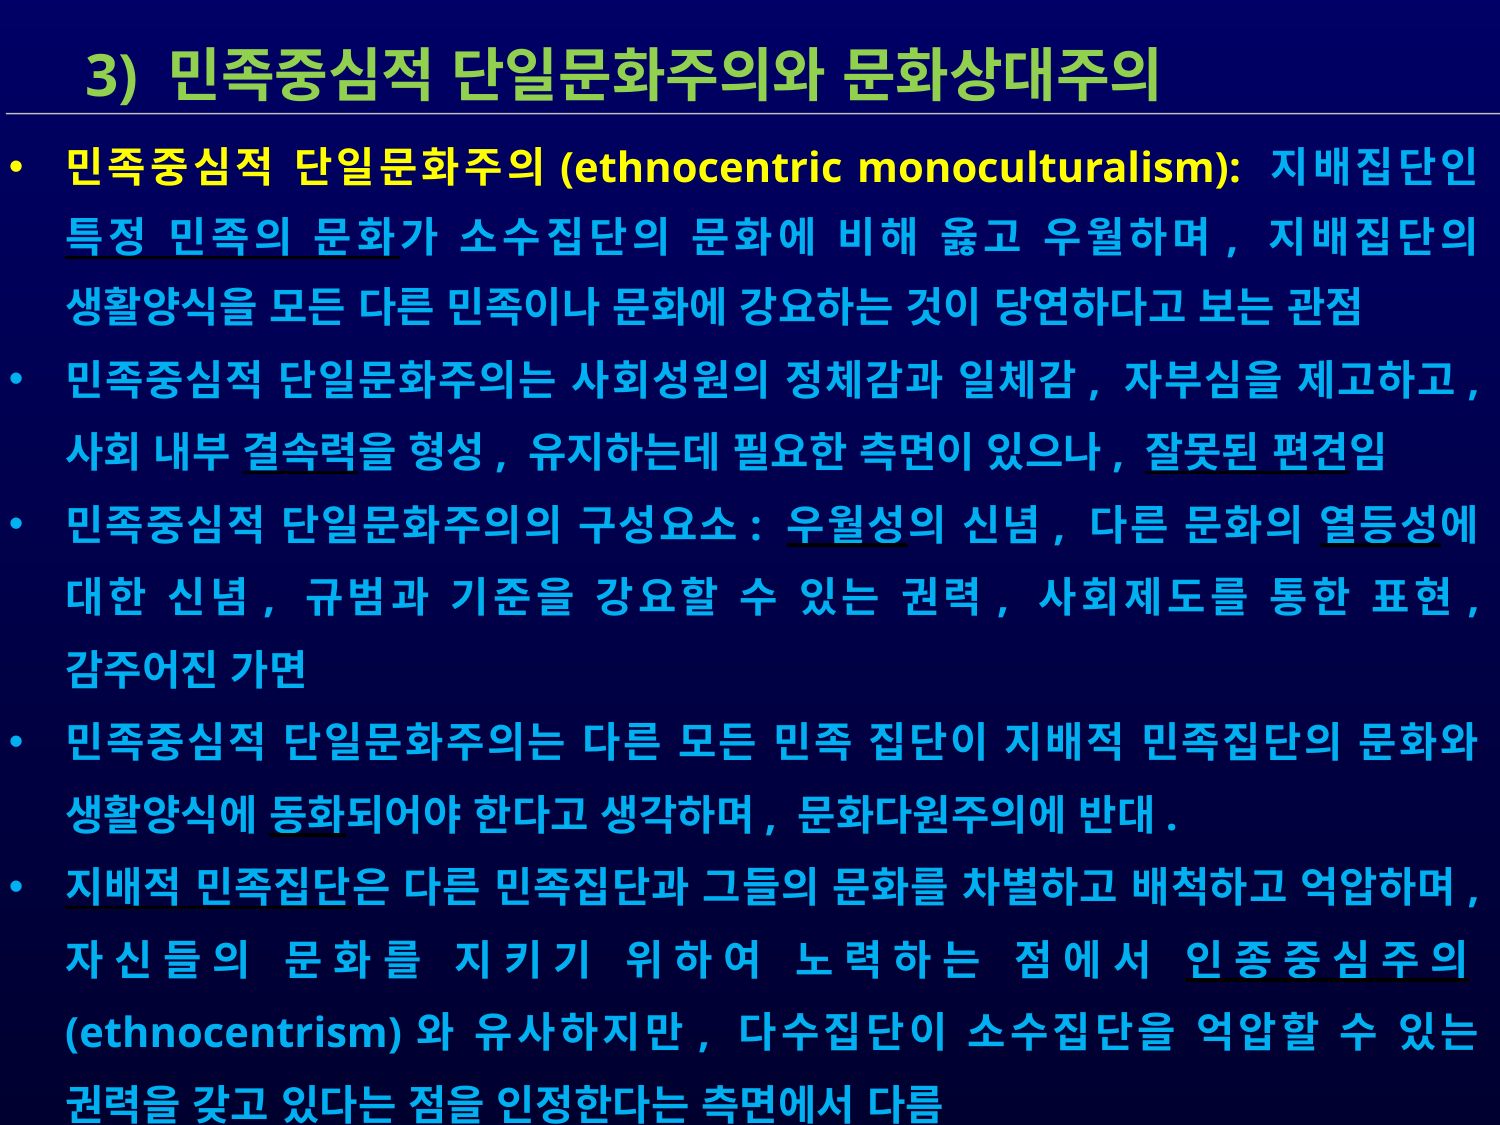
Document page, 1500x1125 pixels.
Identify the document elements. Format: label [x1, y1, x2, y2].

text_box [0, 30, 1500, 1125]
